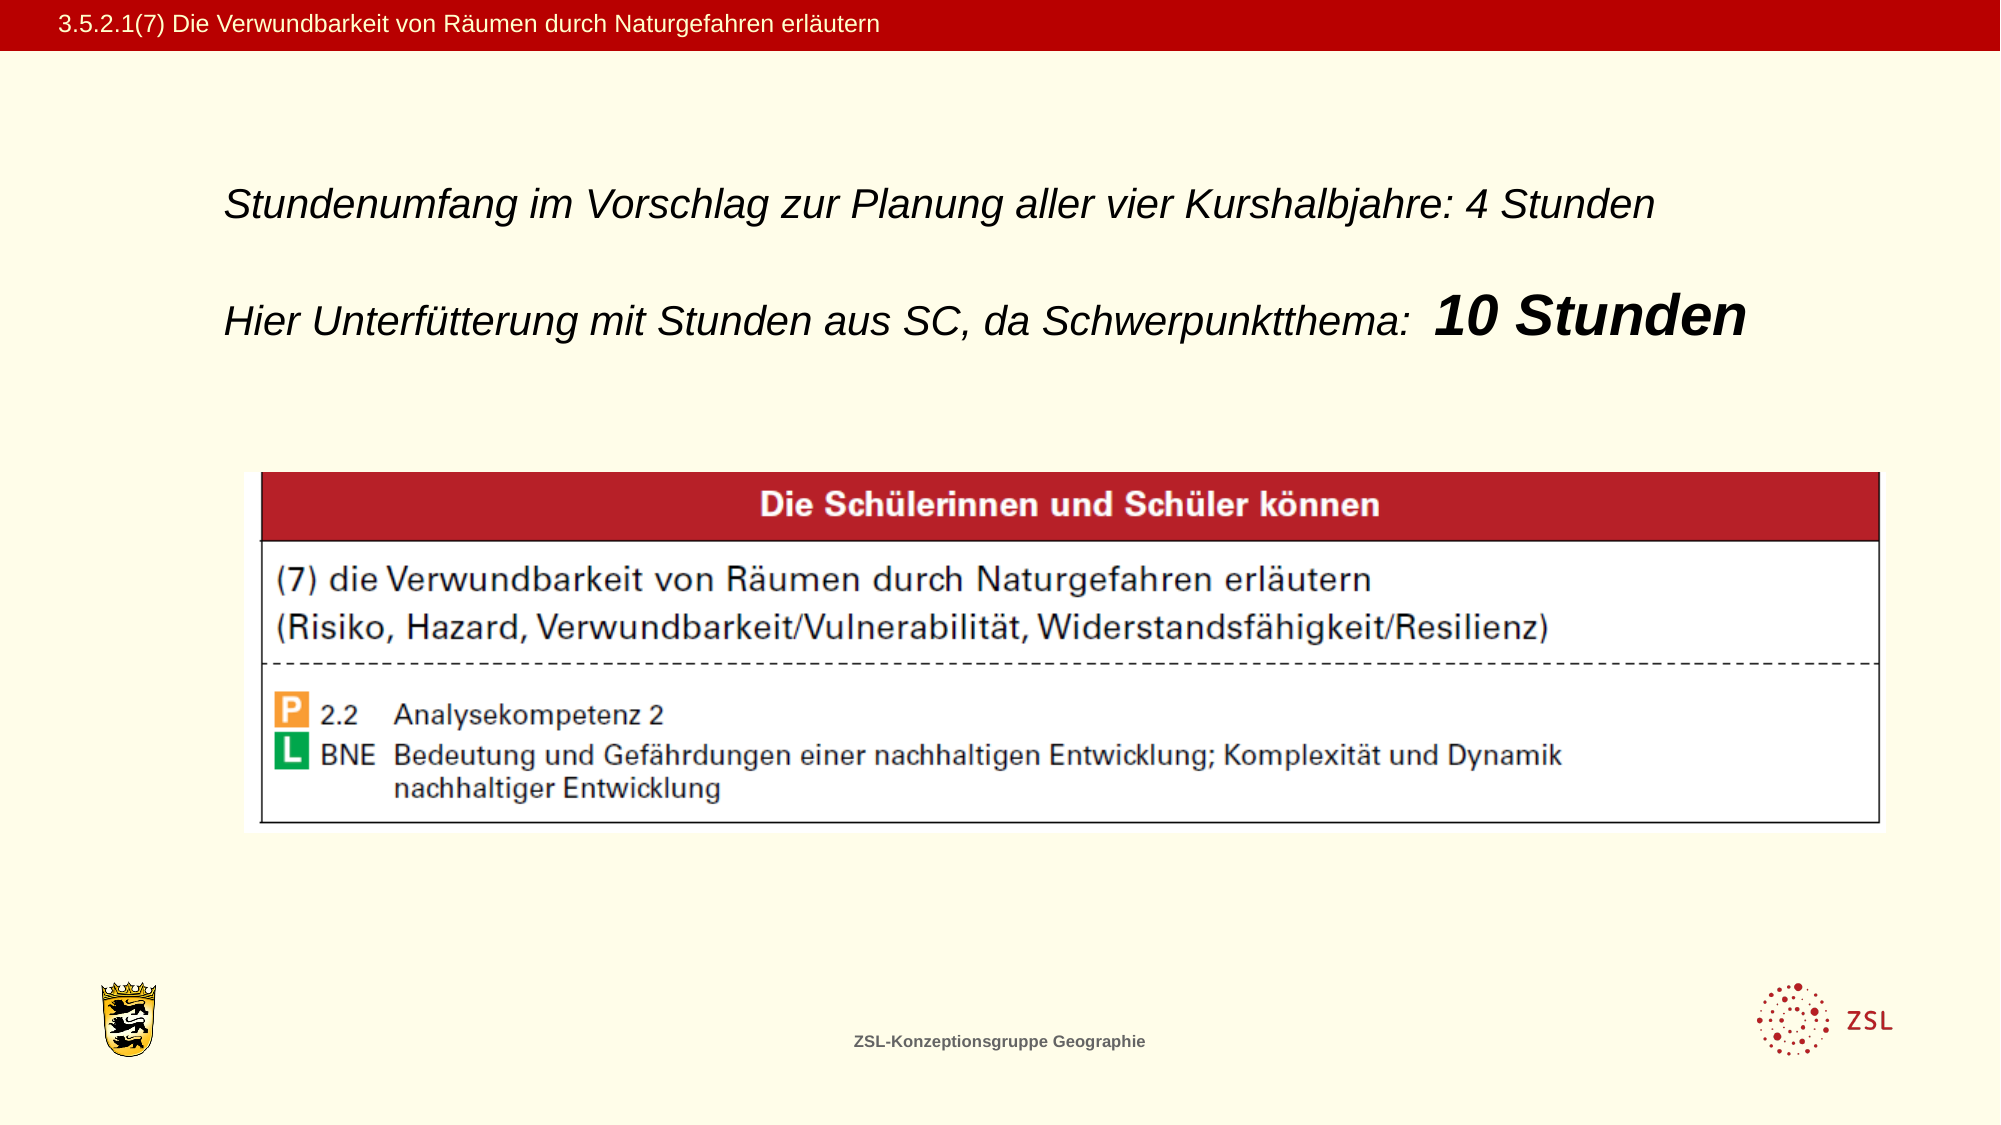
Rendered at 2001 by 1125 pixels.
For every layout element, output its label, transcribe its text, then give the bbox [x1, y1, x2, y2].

text_box 3.5.2.1(7) Die Verwundbarkeit von Räumen durch Naturgefahren erläutern [43, 0, 1866, 53]
footer ZSL-Konzeptionsgruppe Geographie [704, 1023, 1296, 1083]
picture [99, 979, 158, 1059]
text_box Stundenumfang im Vorschlag zur Planung aller vier Kurshalbjahre: 4 Stunden Hier Unterfütterung mit Stunden aus SC, da Schwerpunktthema: 10 Stunden [208, 169, 1792, 357]
picture [243, 472, 1887, 833]
